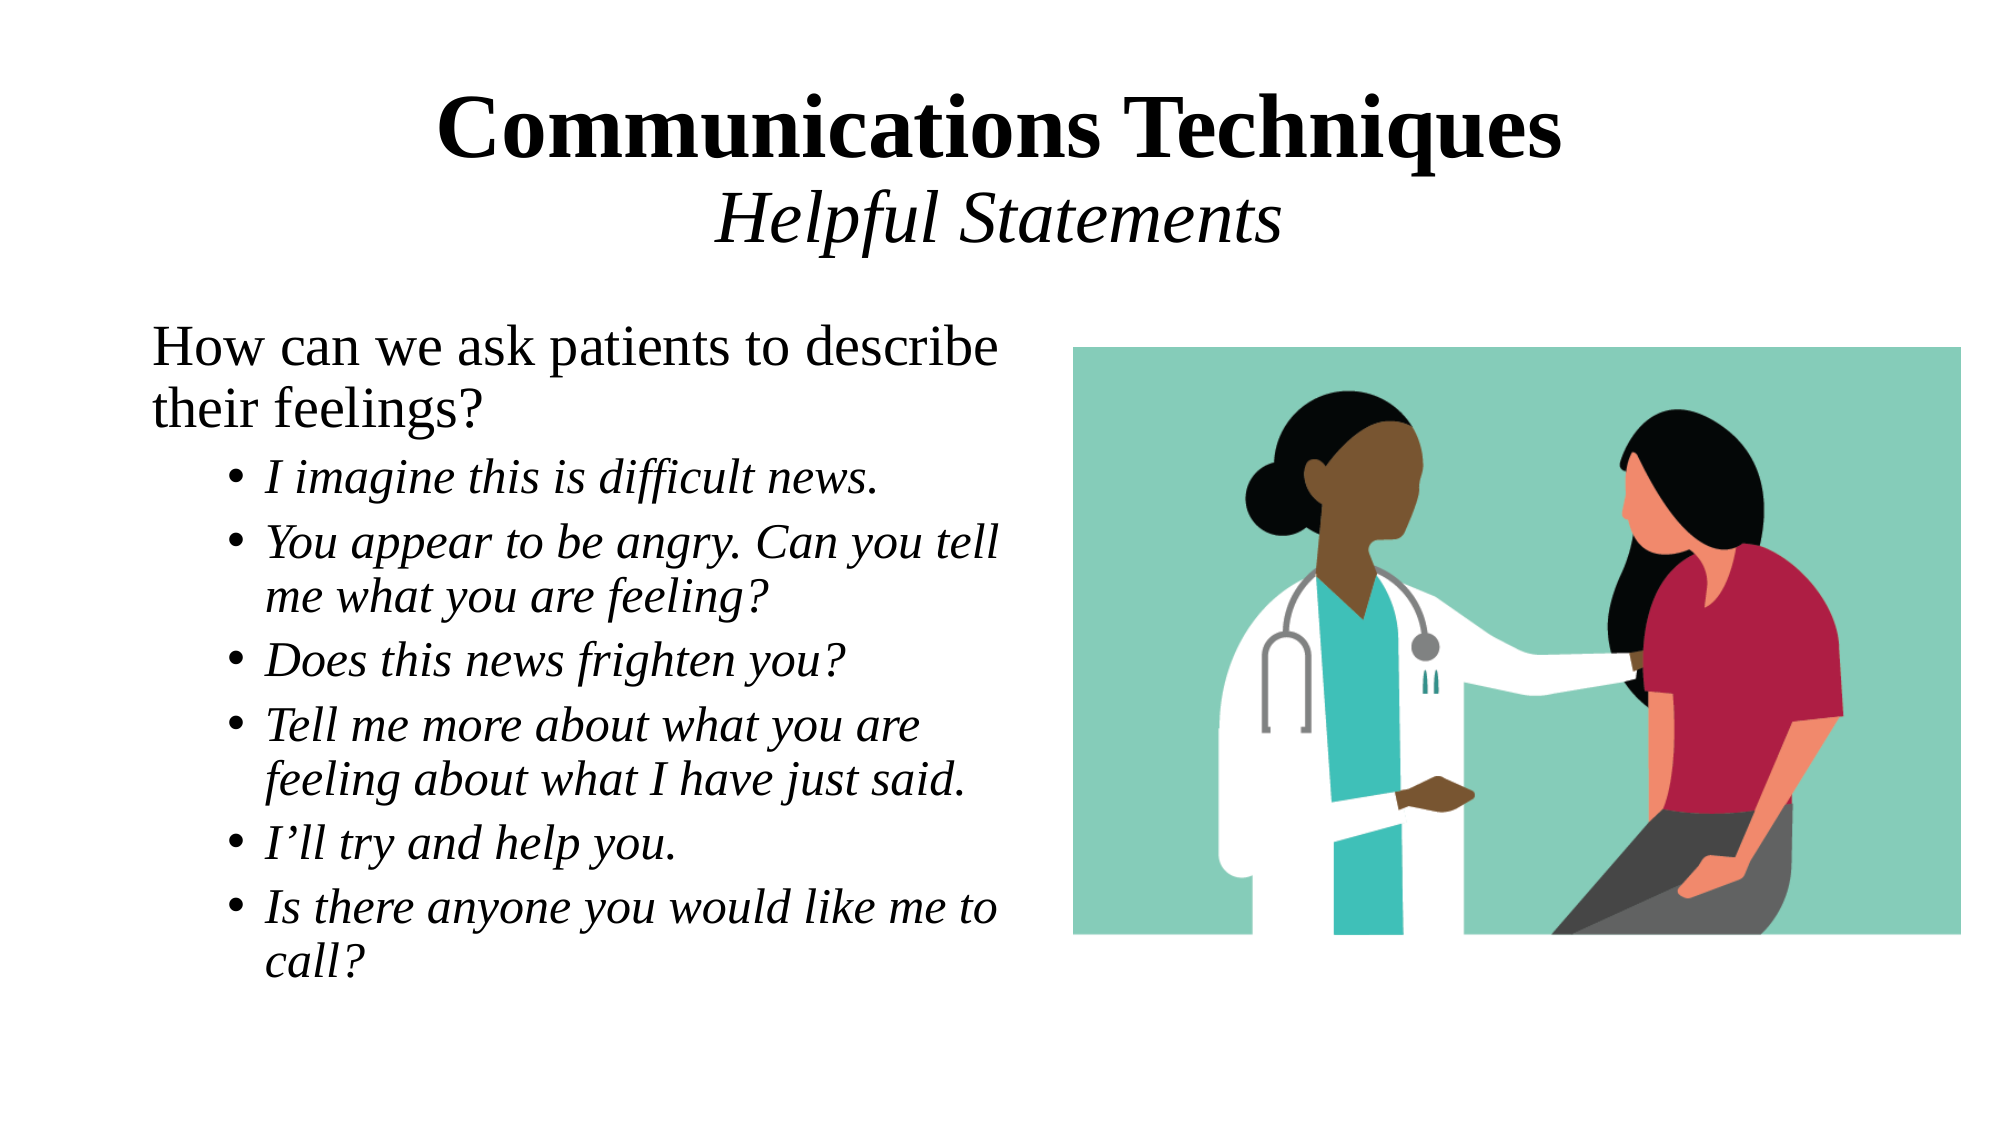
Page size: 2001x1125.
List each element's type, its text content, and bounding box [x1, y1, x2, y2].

title Communications Techniques Helpful Statements [137, 59, 1863, 278]
picture [1073, 347, 1961, 1014]
list How can we ask patients to describe their feelings? I imagine this is difficult news. You appear to be angry. Can you tell me what you are feeling? Does this news frighten you? Tell me more about what you are feeling about what I have just said. I’ll try and help you. Is there anyone you would like me to call? [137, 307, 1083, 1014]
